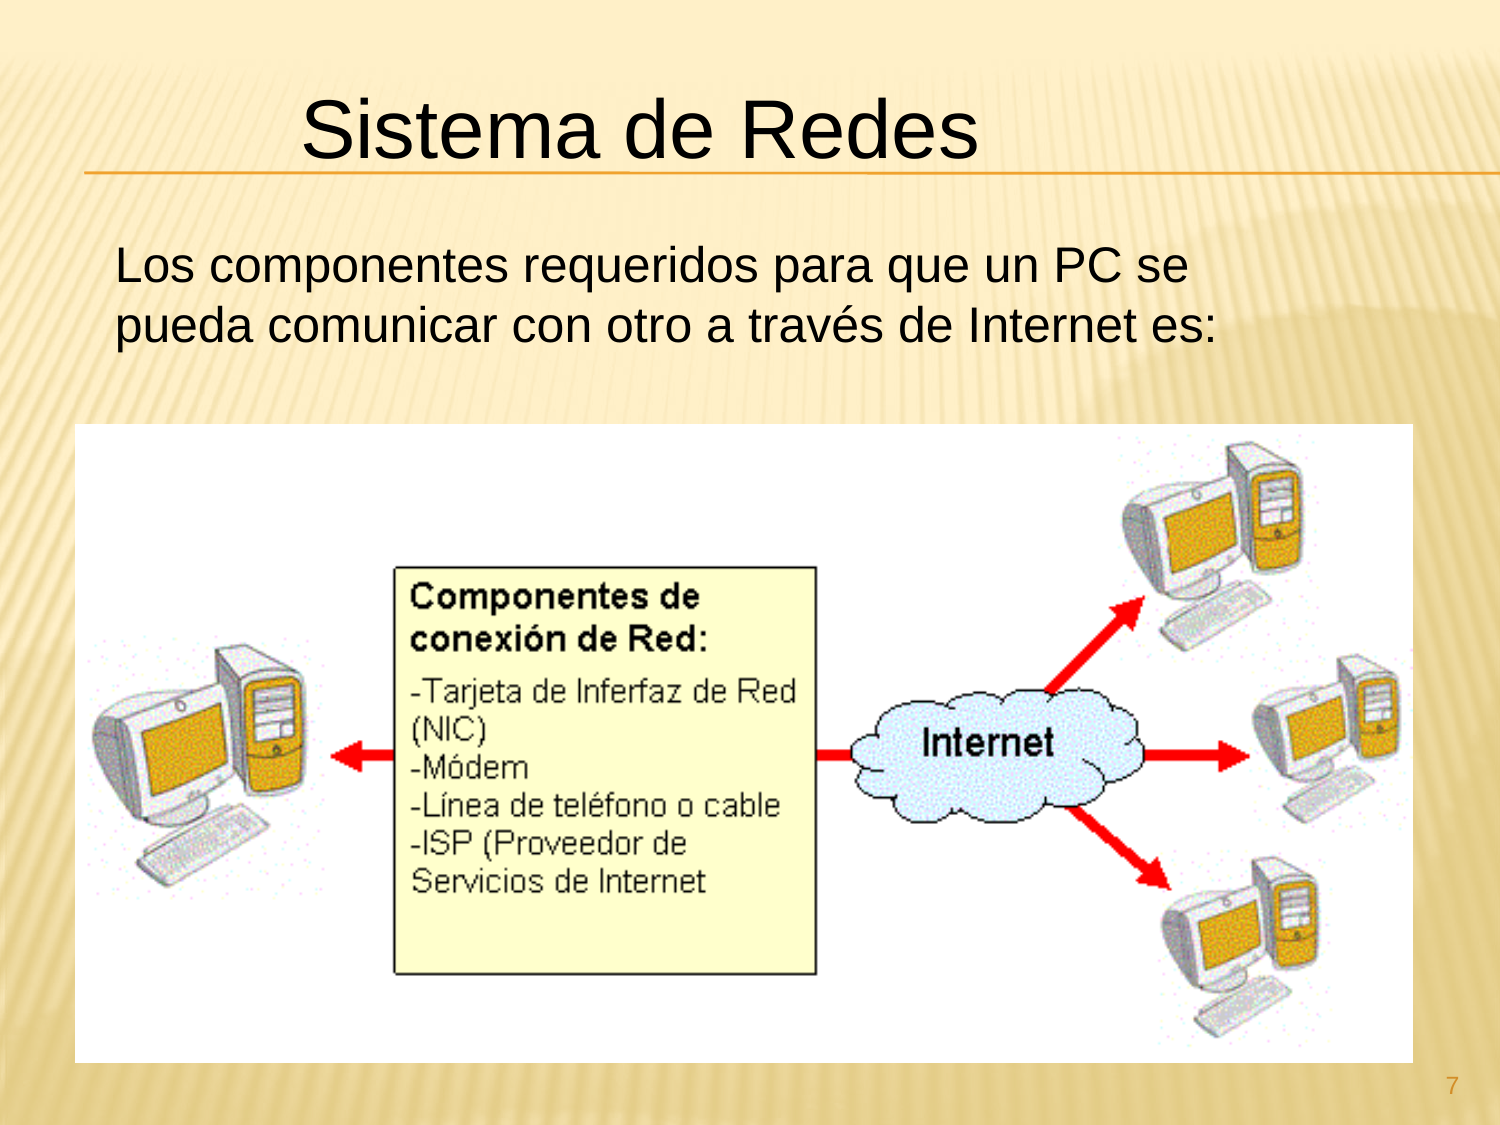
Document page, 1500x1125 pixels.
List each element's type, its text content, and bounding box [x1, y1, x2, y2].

text_box Los componentes requeridos para que un PC se pueda comunicar con otro a través de Internet es: [99, 224, 1350, 360]
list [74, 424, 1413, 1063]
text_box Sistema de Redes [74, 62, 1425, 188]
slide_number 7 [1350, 1061, 1475, 1103]
